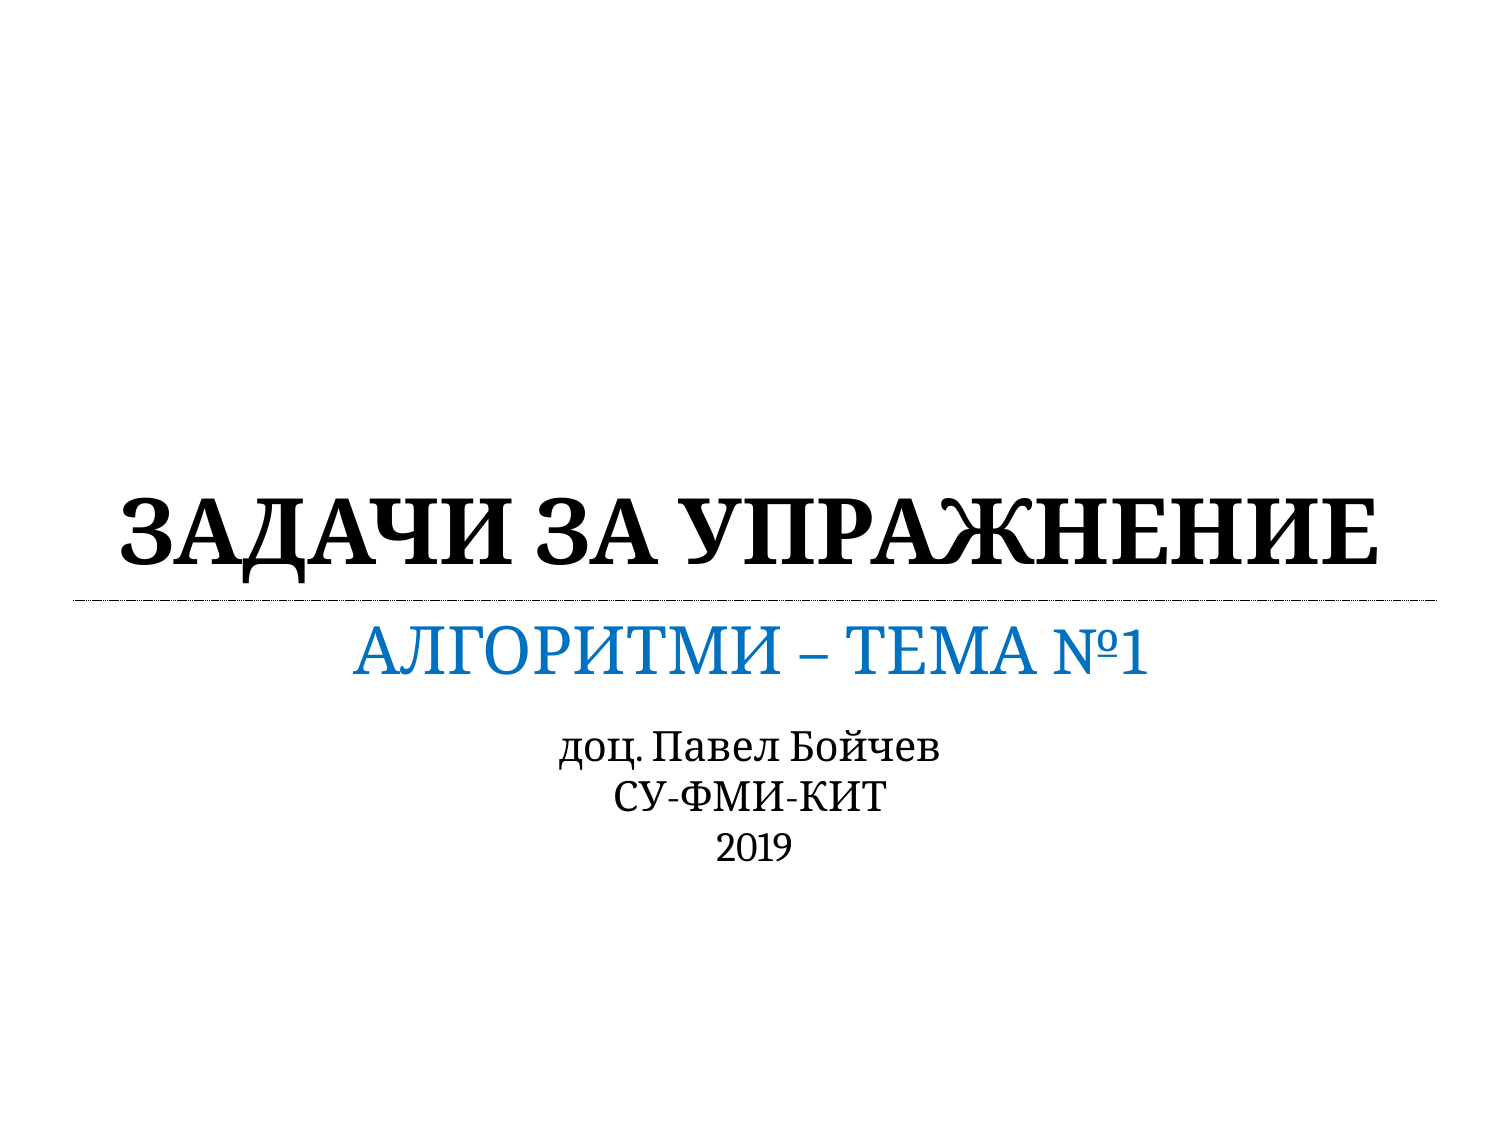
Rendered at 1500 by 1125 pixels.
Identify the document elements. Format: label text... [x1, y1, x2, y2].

title Задачи за упражнение [0, 346, 1500, 594]
subtitle Алгоритми – тема №1 [0, 597, 1500, 716]
